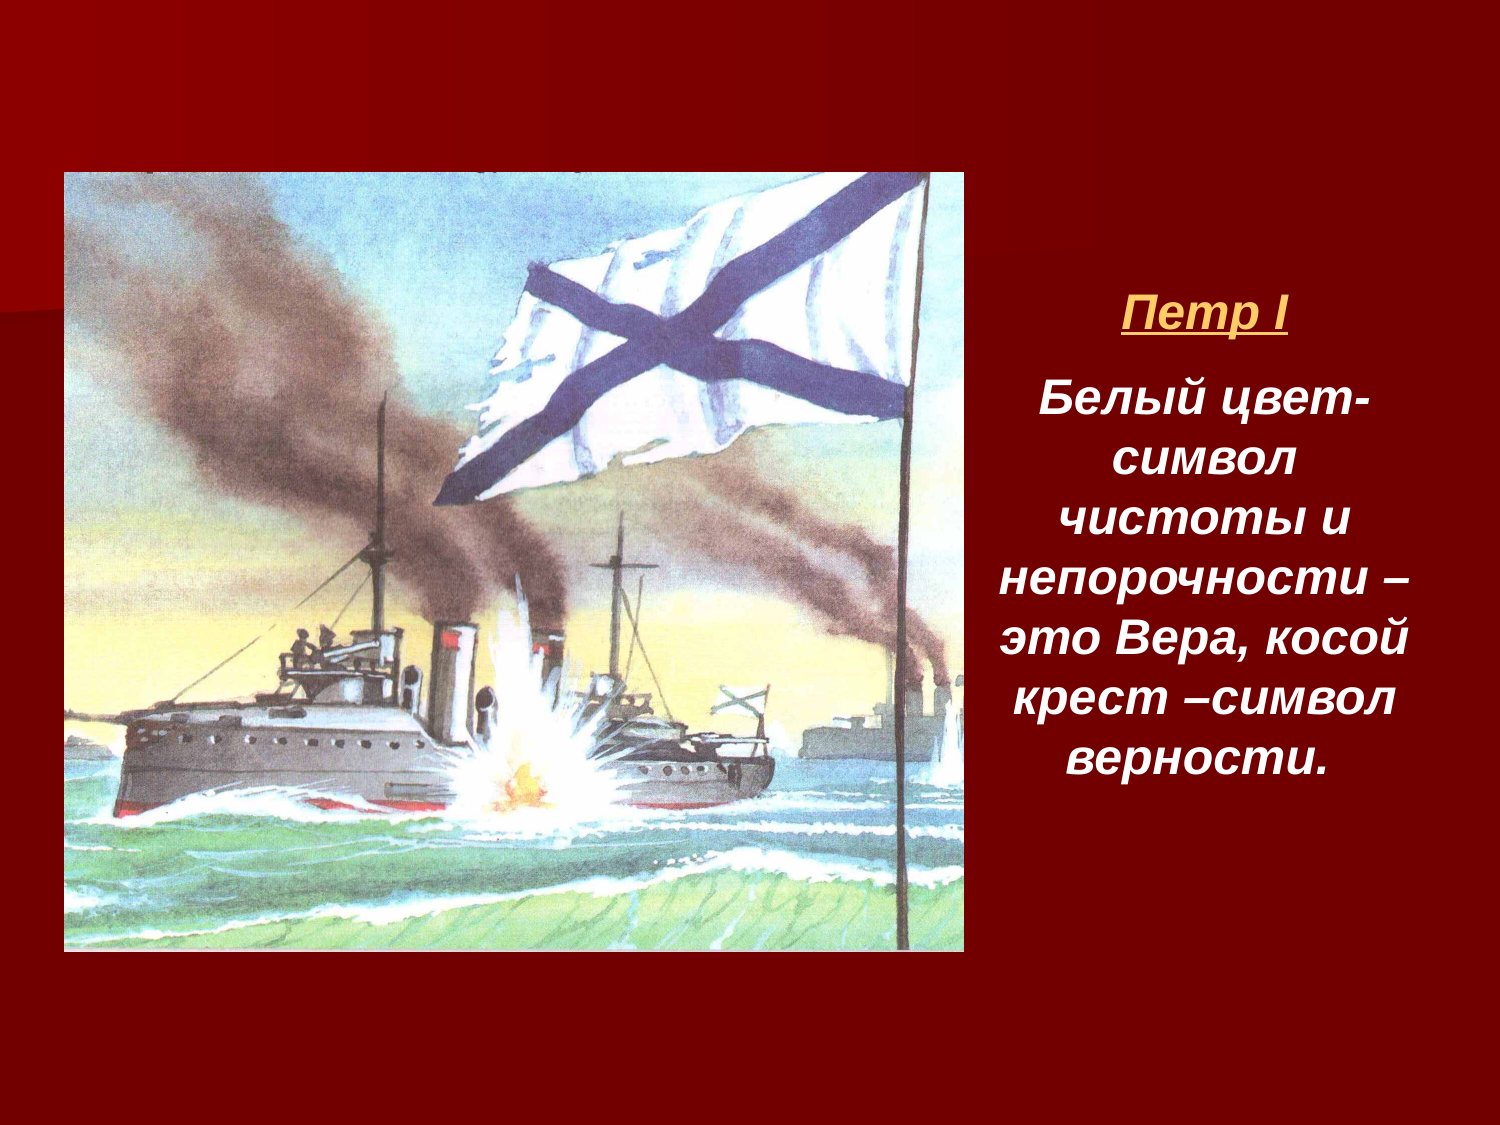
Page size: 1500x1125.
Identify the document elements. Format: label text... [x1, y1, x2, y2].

text_box Петр I Белый цвет-символ чистоты и непорочности –это Вера, косой крест –символ верности. [974, 101, 1436, 792]
picture [64, 172, 964, 953]
